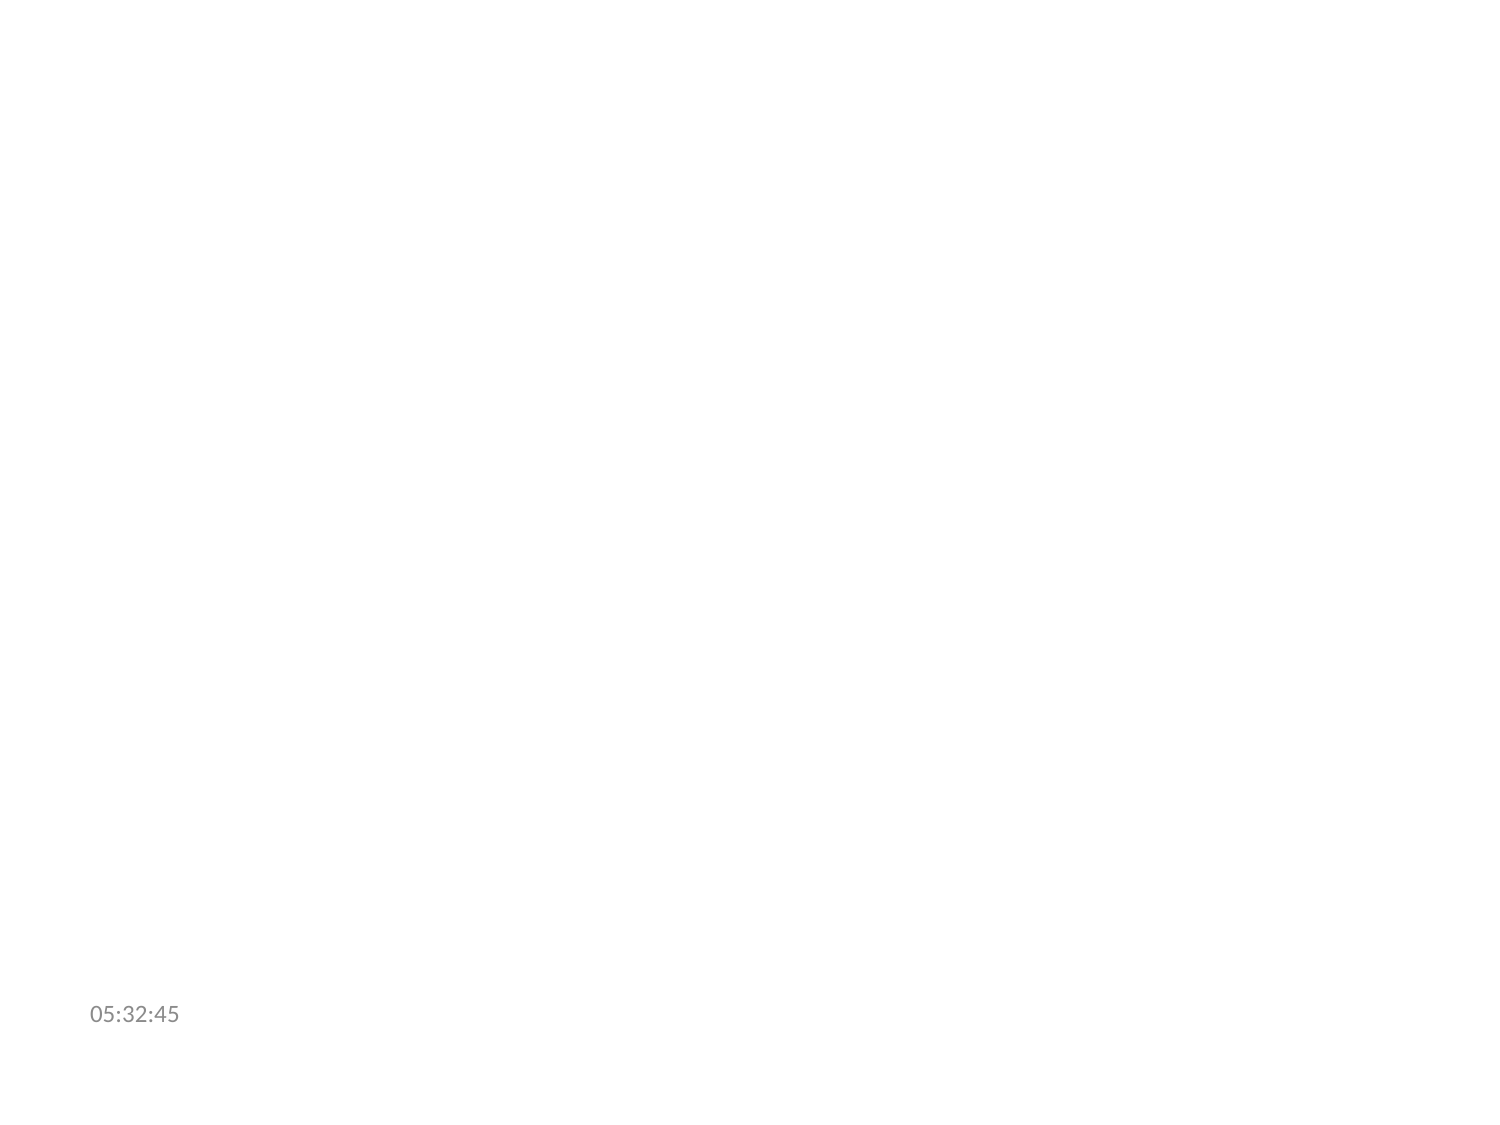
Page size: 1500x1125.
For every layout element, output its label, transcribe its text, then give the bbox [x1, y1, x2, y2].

text_box 15:35:09 [75, 982, 425, 1043]
